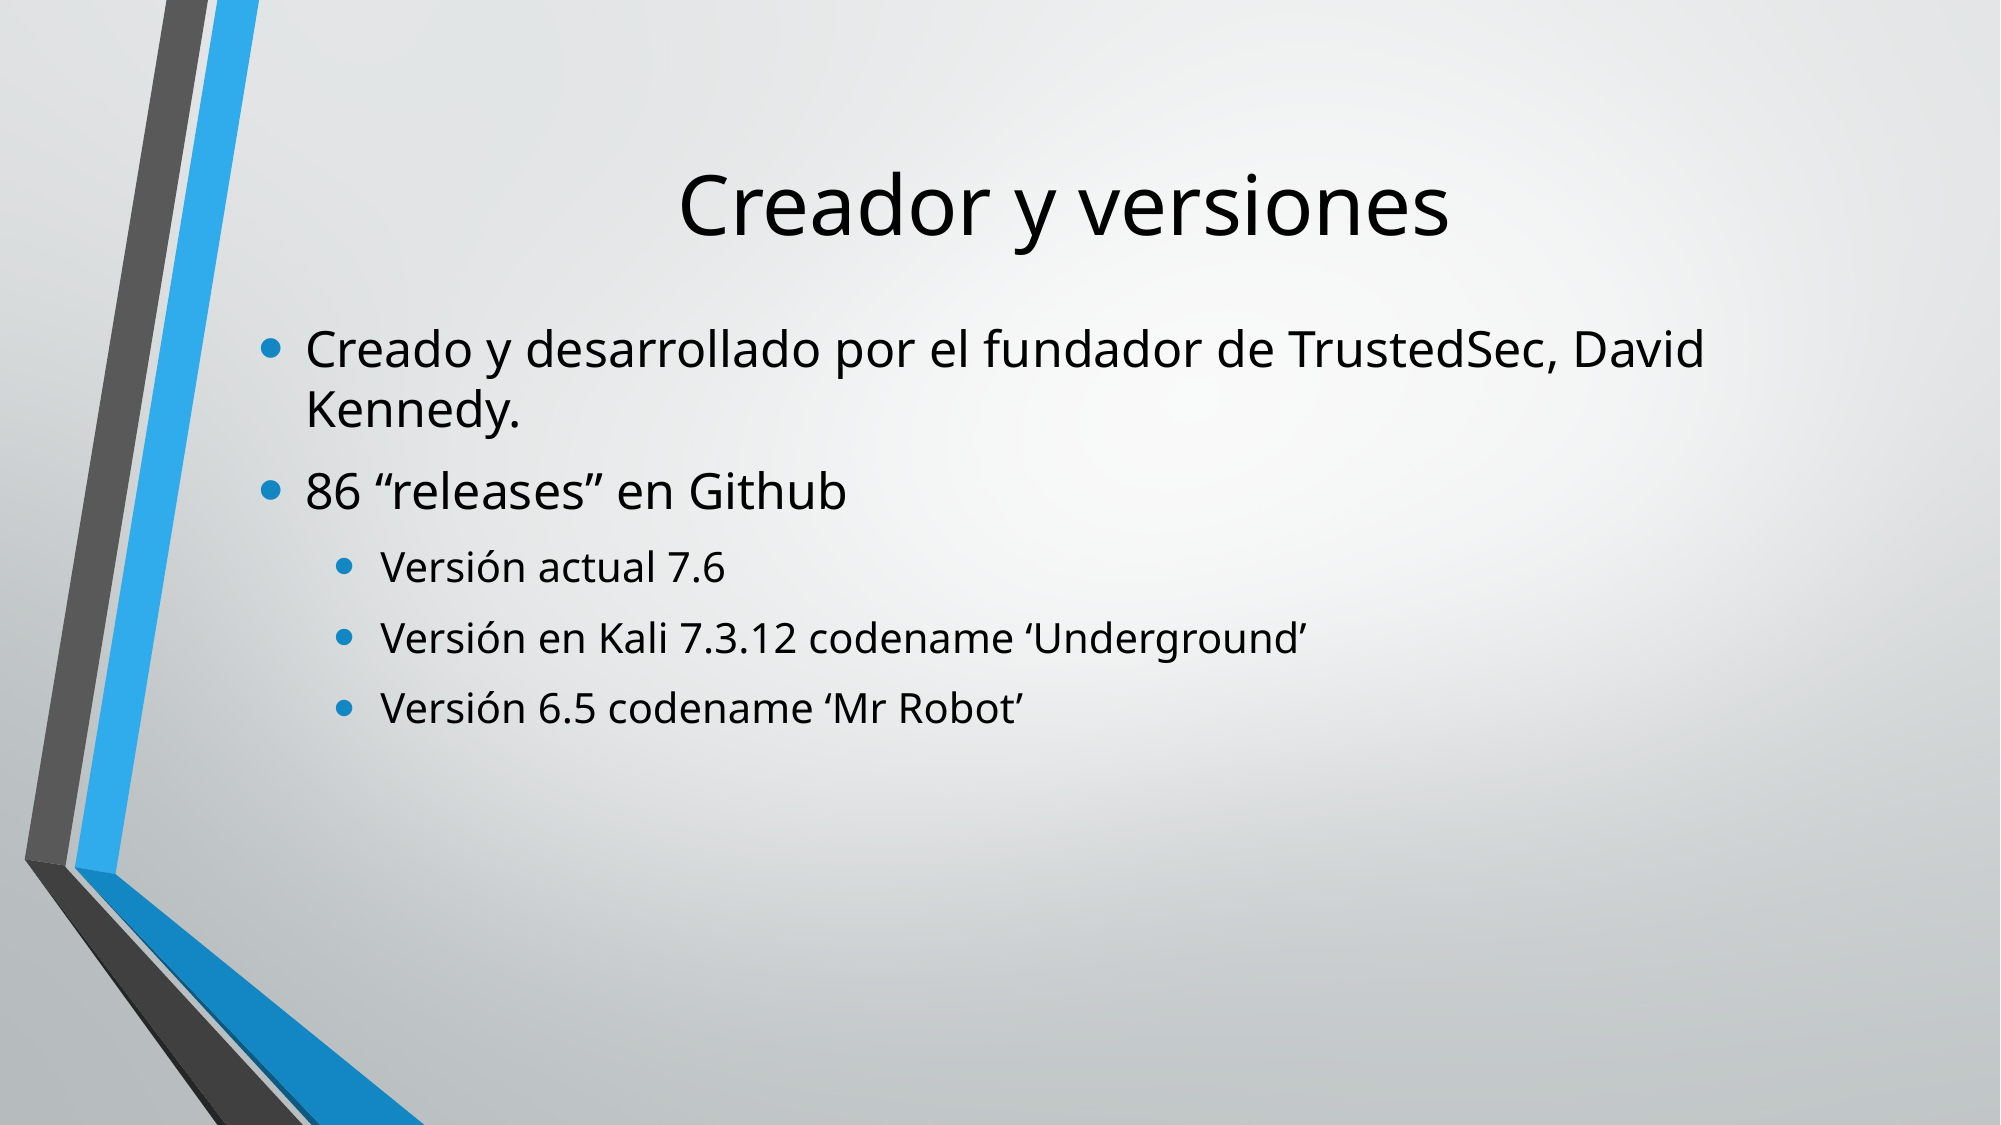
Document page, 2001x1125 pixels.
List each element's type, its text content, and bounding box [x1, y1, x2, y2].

title Creador y versiones [243, 112, 1887, 292]
list Creado y desarrollado por el fundador de TrustedSec, David Kennedy. 86 “releases” en Github Versión actual 7.6 Versión en Kali 7.3.12 codename ‘Underground’ Versión 6.5 codename ‘Mr Robot’ [243, 309, 1887, 950]
